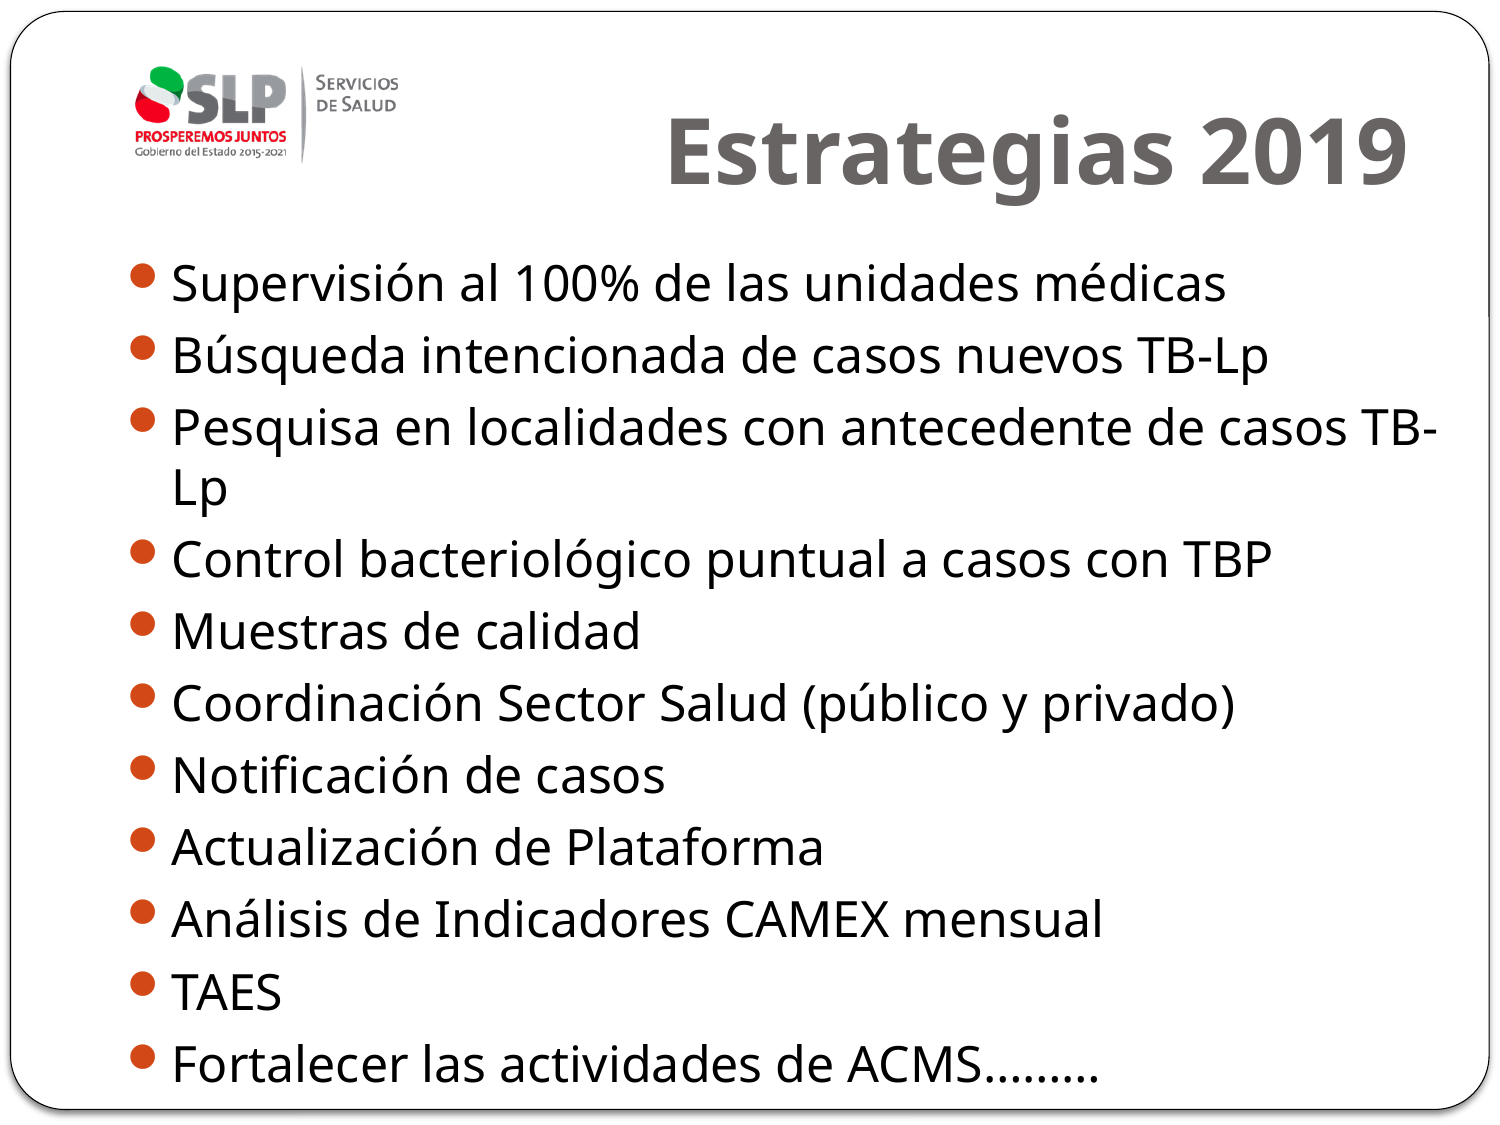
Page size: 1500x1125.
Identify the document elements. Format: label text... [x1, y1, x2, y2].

list Supervisión al 100% de las unidades médicas Búsqueda intencionada de casos nuevos TB-Lp Pesquisa en localidades con antecedente de casos TB-Lp Control bacteriológico puntual a casos con TBP Muestras de calidad Coordinación Sector Salud (público y privado) Notificación de casos Actualización de Plataforma Análisis de Indicadores CAMEX mensual TAES Fortalecer las actividades de ACMS……… [112, 243, 1459, 953]
title Estrategias 2019 [75, 42, 1425, 218]
picture [135, 66, 399, 165]
